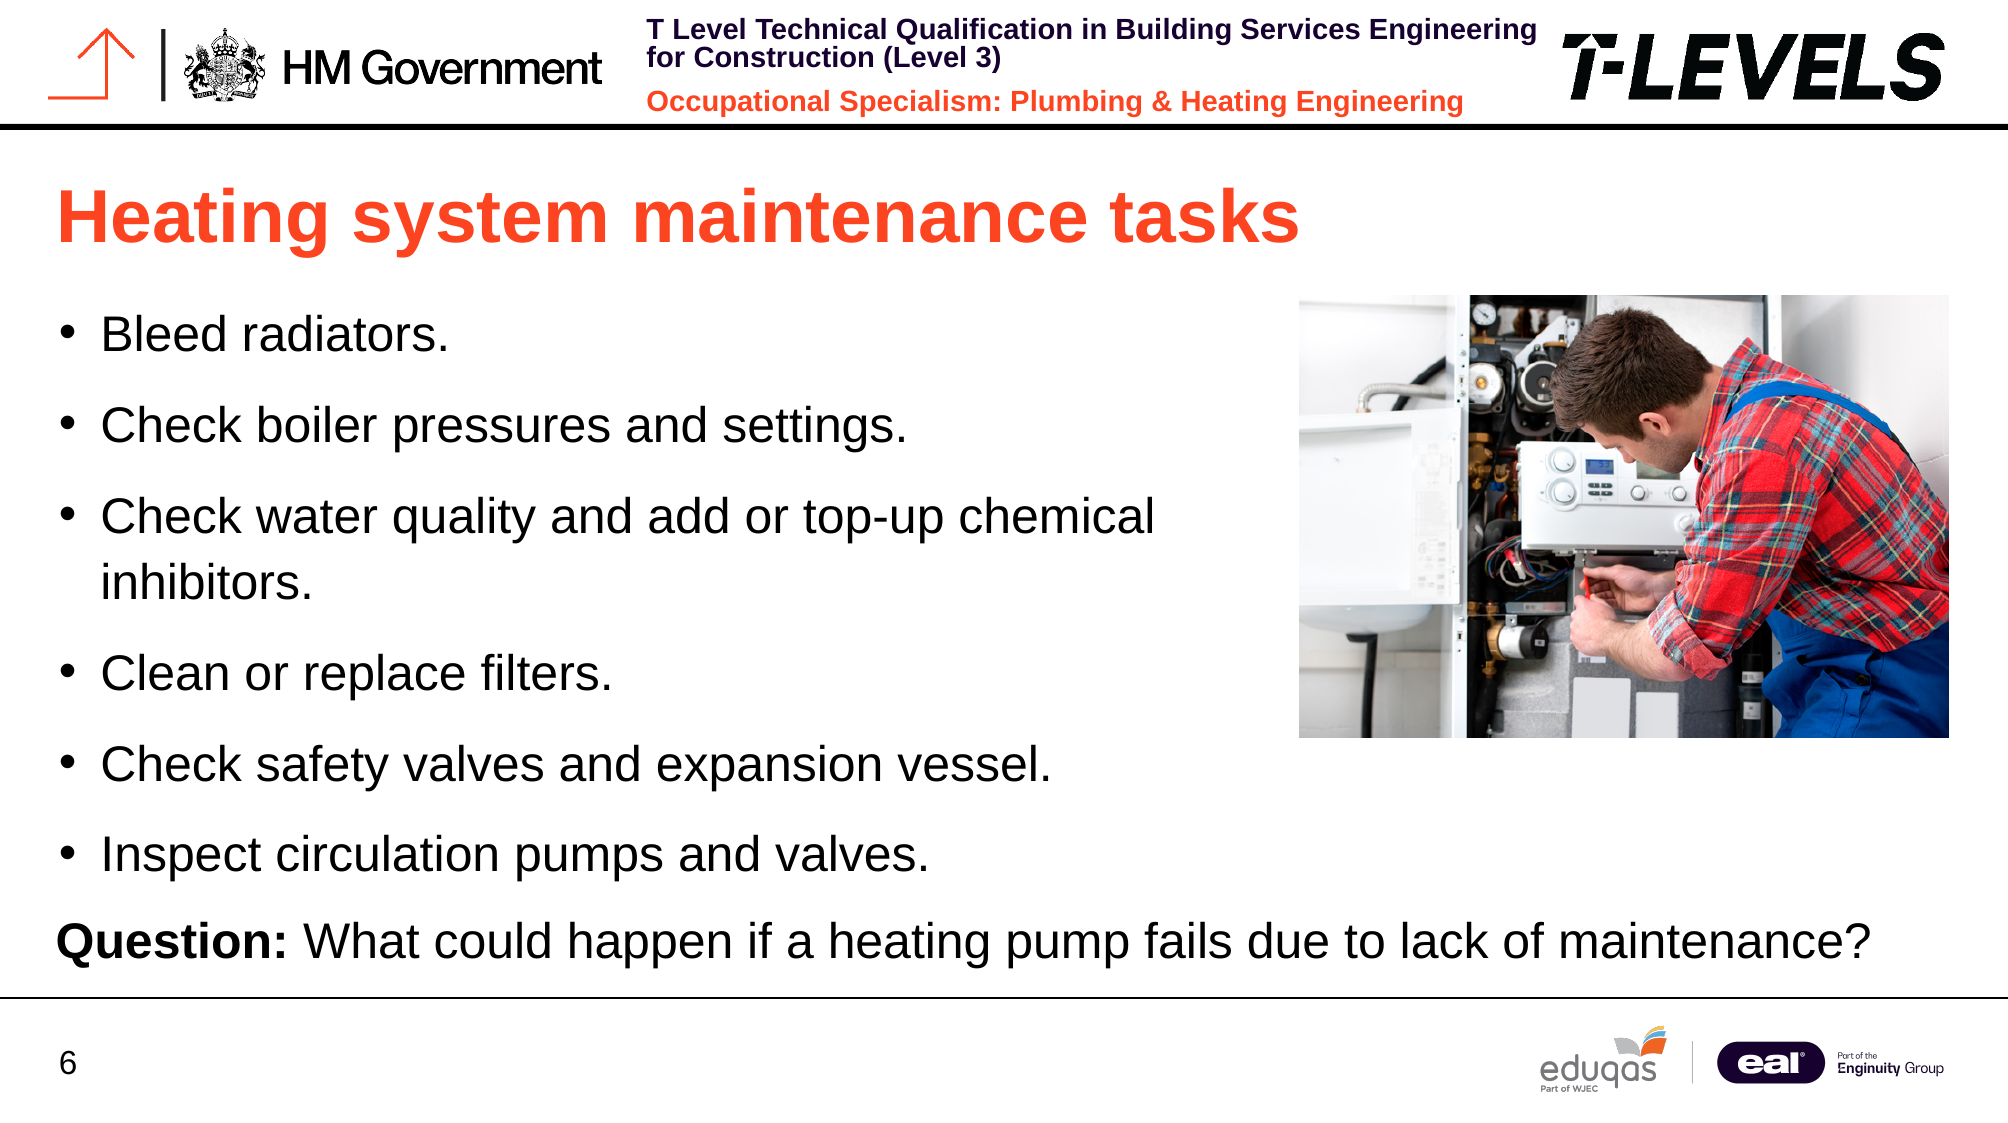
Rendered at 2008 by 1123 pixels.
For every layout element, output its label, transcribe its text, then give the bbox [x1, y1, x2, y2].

title Heating system maintenance tasks [41, 111, 1949, 314]
list Bleed radiators. Check boiler pressures and settings. Check water quality and add or top-up chemical inhibitors. Clean or replace filters. Check safety valves and expansion vessel. Inspect circulation pumps and valves. [59, 295, 1268, 901]
picture [1298, 295, 1949, 739]
picture [1535, 1021, 1949, 1097]
picture [1543, 25, 1964, 108]
picture [43, 27, 141, 100]
text_box Question: What could happen if a heating pump fails due to lack of maintenance? [40, 901, 1973, 977]
picture [161, 28, 602, 102]
